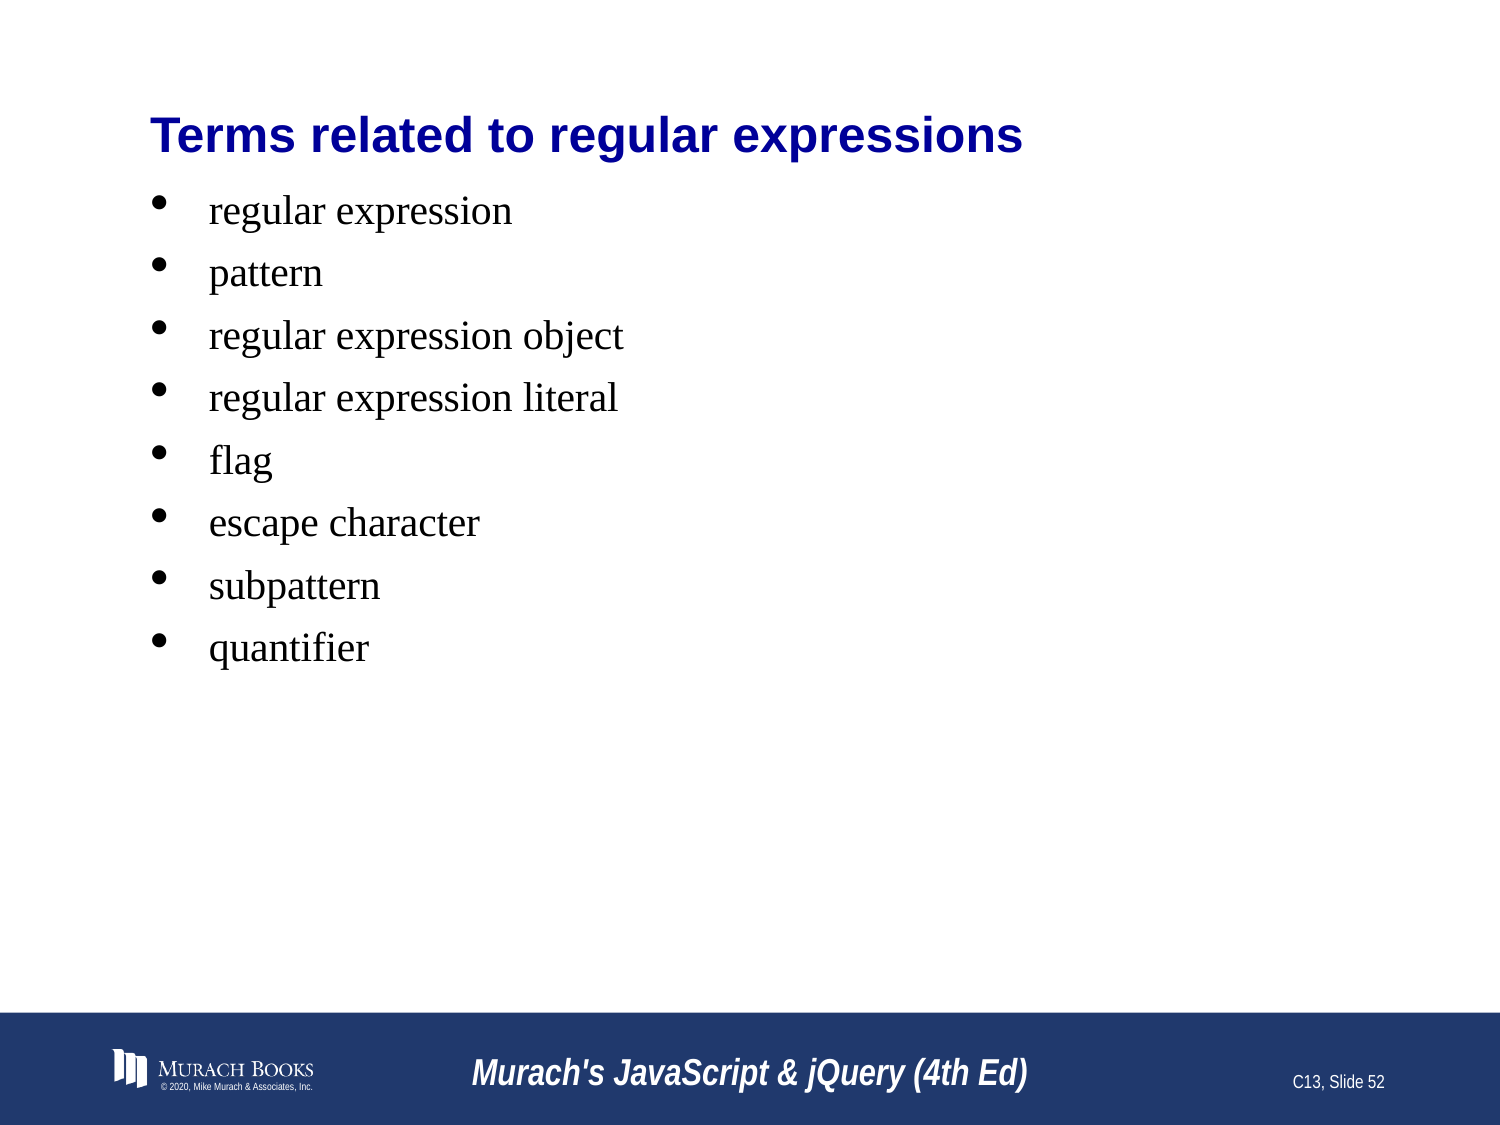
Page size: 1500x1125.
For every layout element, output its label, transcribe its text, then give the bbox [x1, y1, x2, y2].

slide_number Murach's JavaScript & jQuery (4th Ed) [463, 1025, 1050, 1100]
footer © 2020, Mike Murach & Associates, Inc. [12, 1025, 463, 1100]
list regular expression pattern regular expression object regular expression literal flag escape character subpattern quantifier [137, 174, 1350, 975]
slide_number C13, Slide 52 [1087, 1025, 1400, 1100]
title Terms related to regular expressions [150, 102, 1350, 164]
